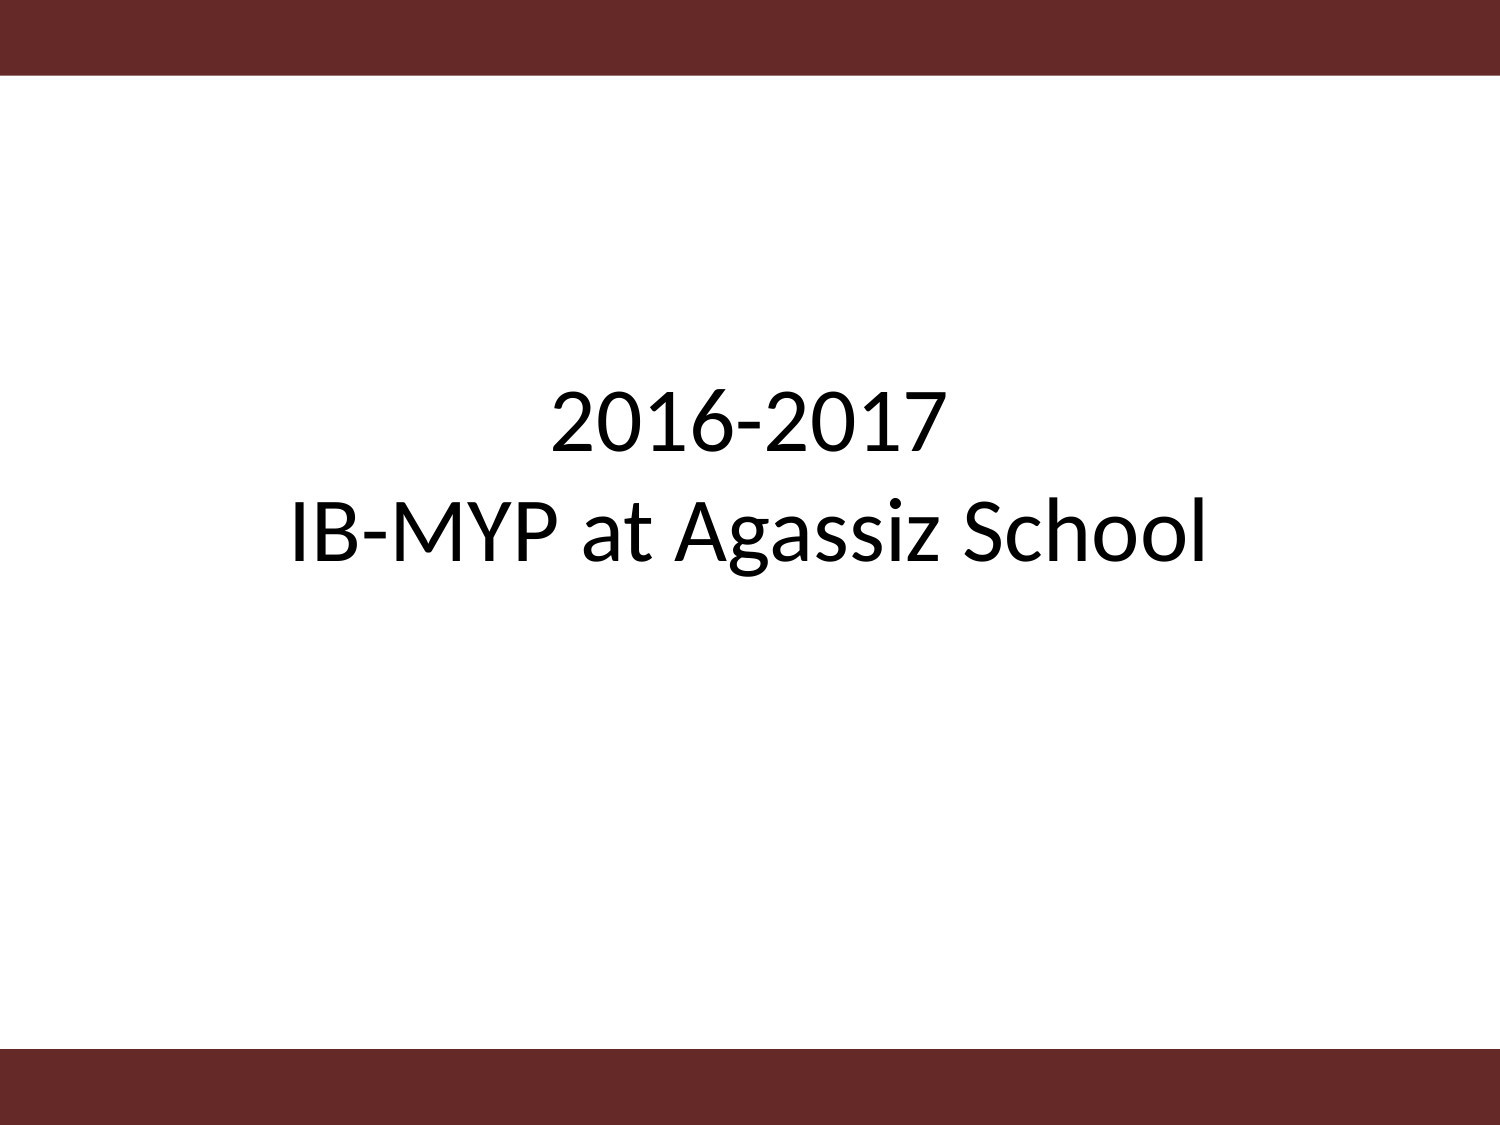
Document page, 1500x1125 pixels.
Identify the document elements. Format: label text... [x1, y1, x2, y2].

title 2016-2017 IB-MYP at Agassiz School [112, 349, 1388, 591]
text_box [0, 1049, 1500, 1125]
text_box [0, 0, 1500, 76]
